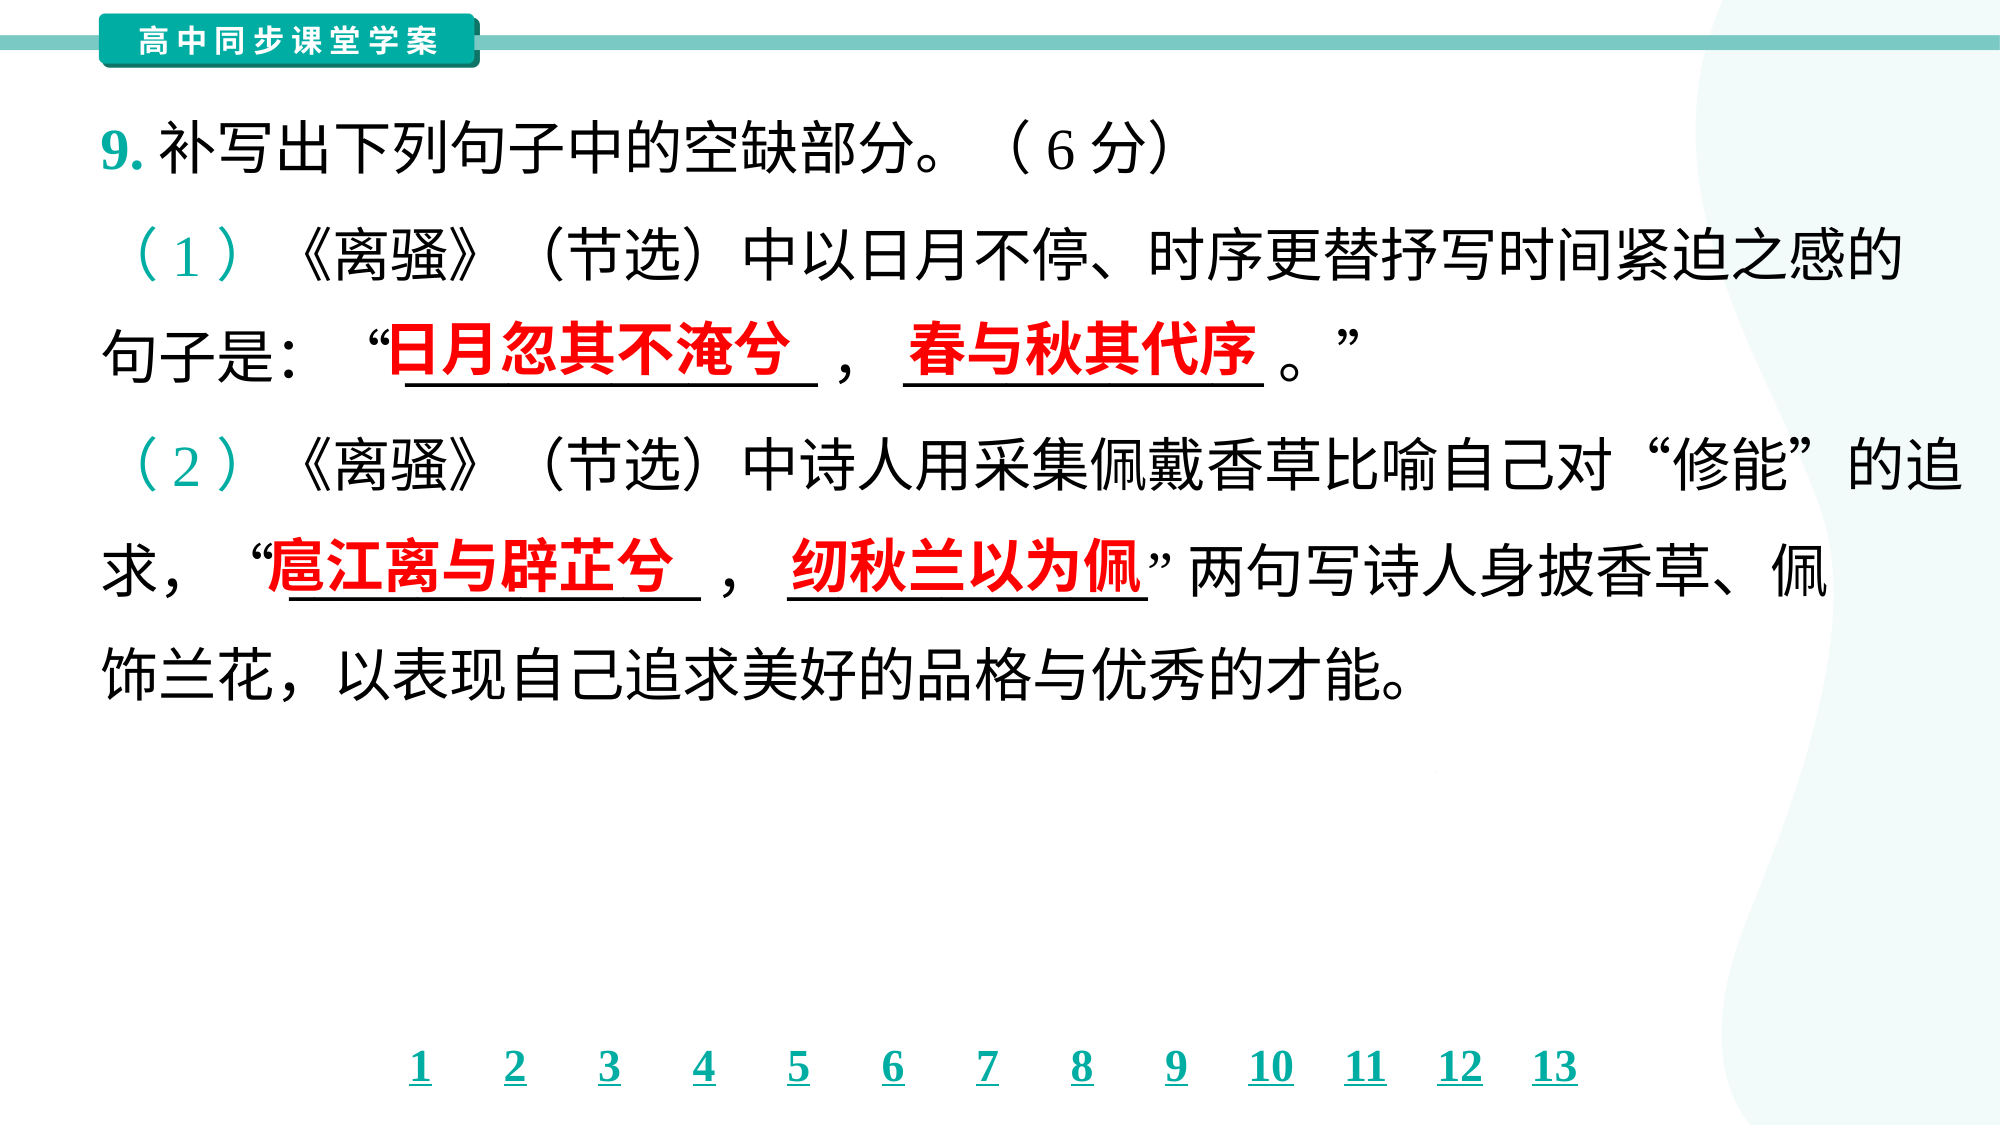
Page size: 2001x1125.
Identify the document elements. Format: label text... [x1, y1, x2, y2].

text_box 日月忽其不淹兮 [361, 280, 814, 371]
picture [0, 0, 2000, 1125]
text_box 纫秋兰以为佩 [769, 493, 1164, 587]
text_box （1）《离骚》（节选）中以日月不停、时序更替抒写时间紧迫之感的 句子是：“________________，______________。” [100, 182, 1899, 380]
text_box 9.补写出下列句子中的空缺部分。（6分） [100, 76, 1899, 170]
text_box （2）《离骚》（节选）中诗人用采集佩戴香草比喻自己对“修能”的追 求，“________________，______________”两句写诗人身披香草、佩 饰兰花，以表现自己追求美好的品格与优秀的才能。 [100, 391, 1899, 698]
text_box 扈江离与辟芷兮 [244, 493, 698, 587]
text_box 春与秋其代序 [886, 280, 1281, 371]
